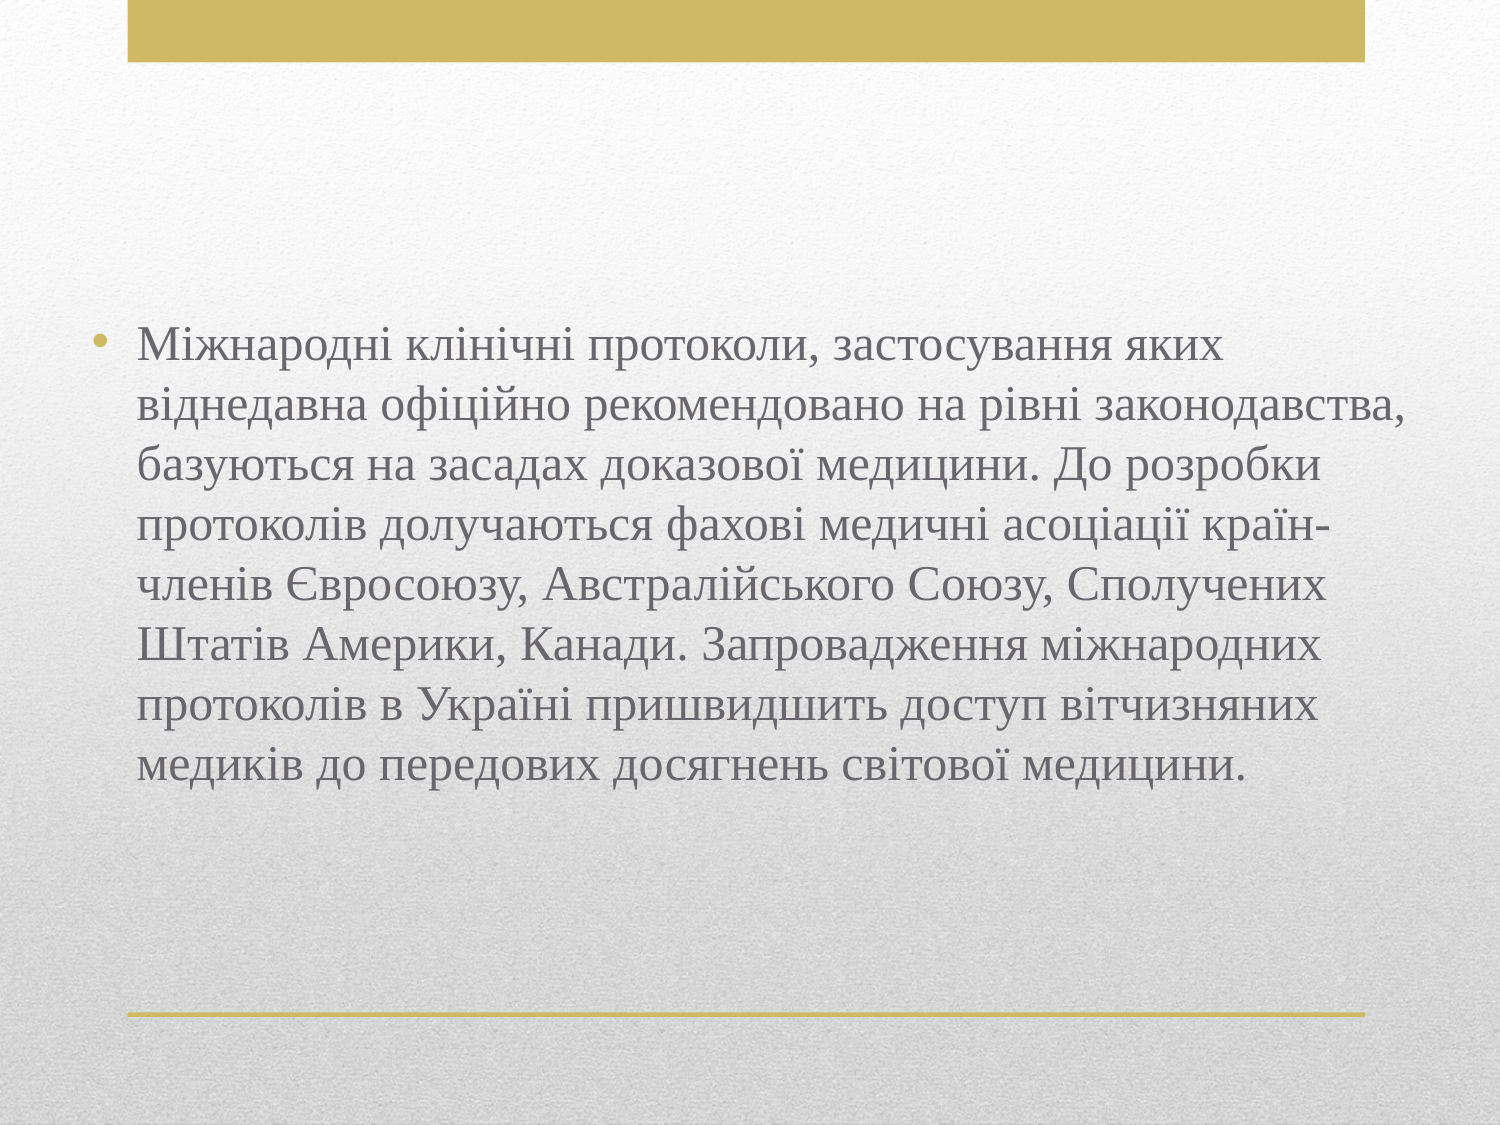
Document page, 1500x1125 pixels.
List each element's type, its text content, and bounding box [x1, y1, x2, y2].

list Міжнародні клінічні протоколи, застосування яких віднедавна офіційно рекомендовано на рівні законодавства, базуються на засадах доказової медицини. До розробки протоколів долучаються фахові медичні асоціації країн-членів Євросоюзу, Австралійського Союзу, Сполучених Штатів Америки, Канади. Запровадження міжнародних протоколів в Україні пришвидшить доступ вітчизняних медиків до передових досягнень світової медицини. [76, 30, 1459, 1071]
